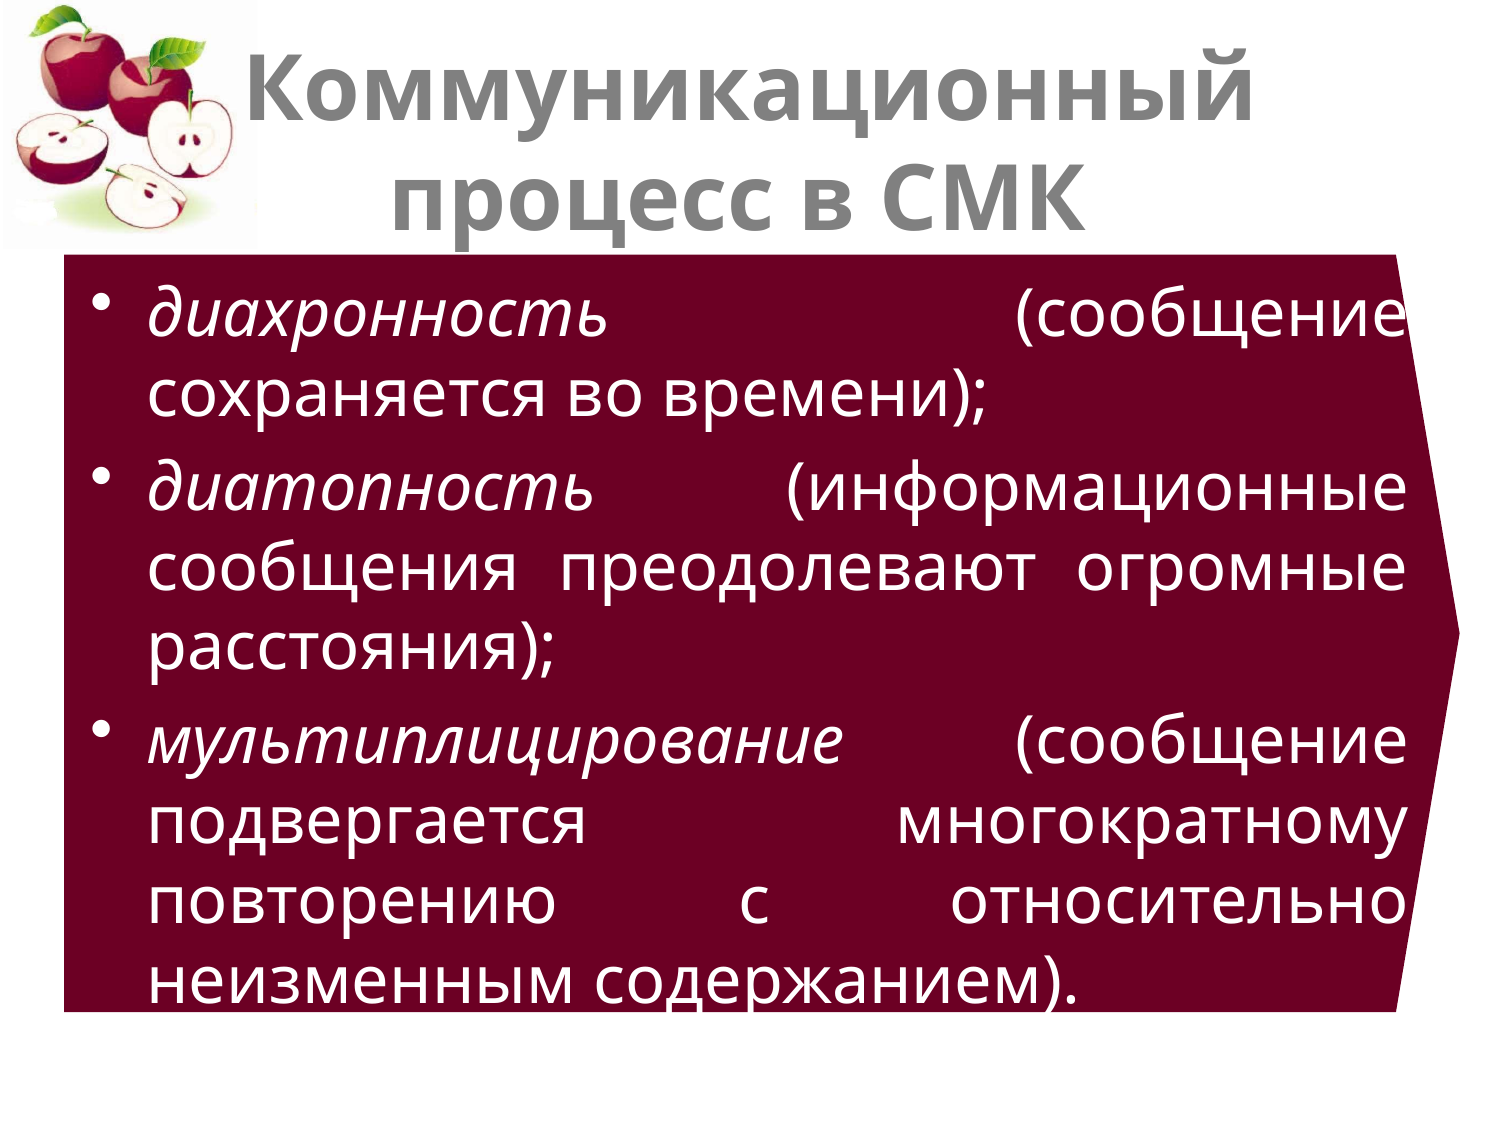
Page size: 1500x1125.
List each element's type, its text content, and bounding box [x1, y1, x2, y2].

list диахронность (сообщение сохраняется во времени); диатопность (информационные сообщения преодолевают огромные расстояния); мультиплицирование (сообщение подвергается многократному повторению с относительно неизменным содержанием). [75, 262, 1425, 1005]
picture [3, 0, 258, 249]
title Коммуникационный процесс в СМК [75, 45, 1425, 233]
